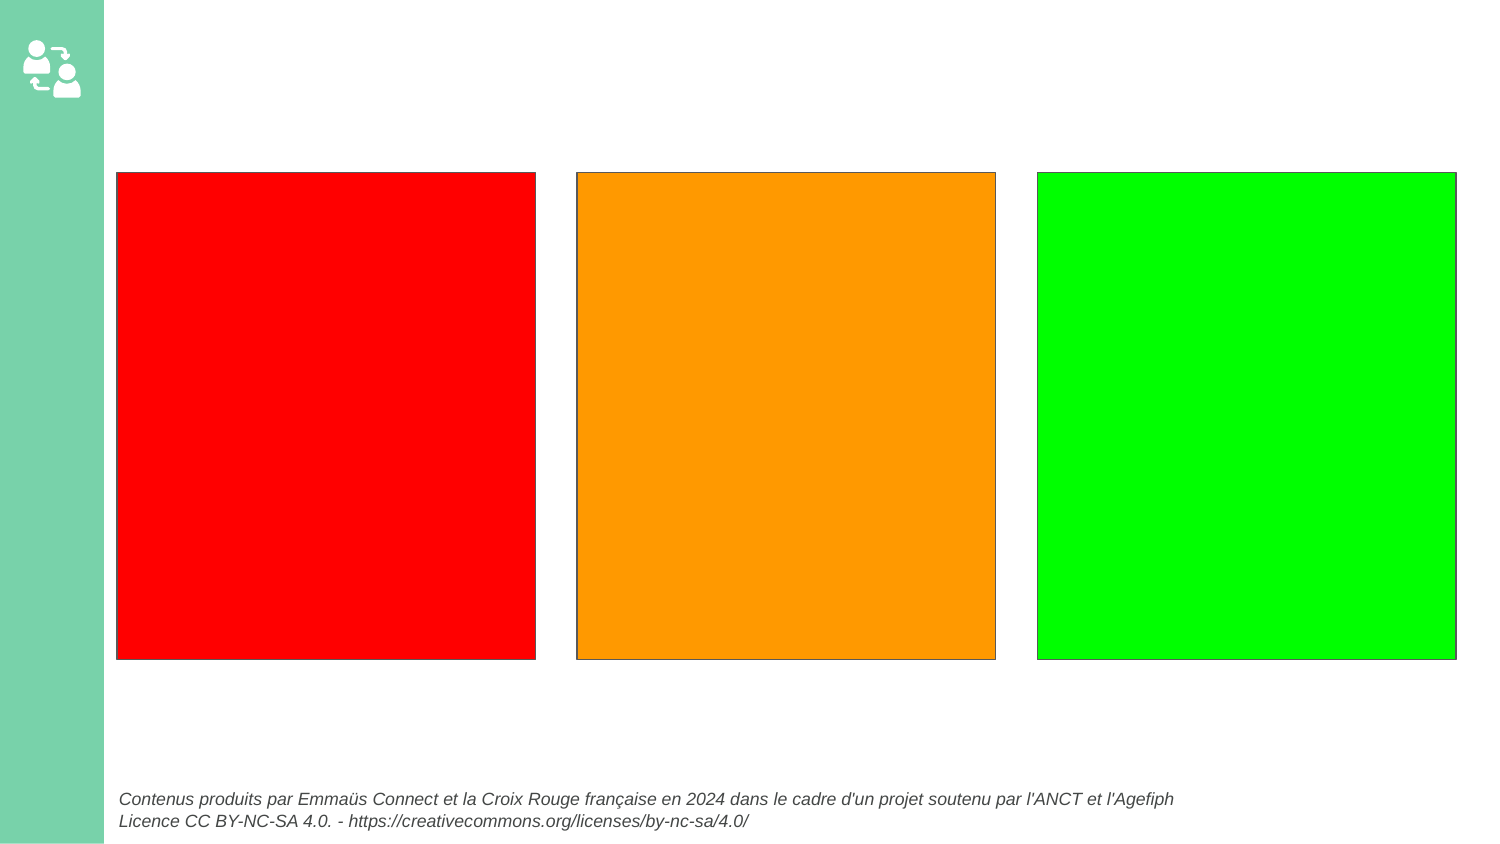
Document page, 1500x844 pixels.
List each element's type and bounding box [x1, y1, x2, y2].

text_box [1037, 172, 1457, 660]
text_box [577, 172, 996, 660]
text_box [116, 172, 536, 660]
